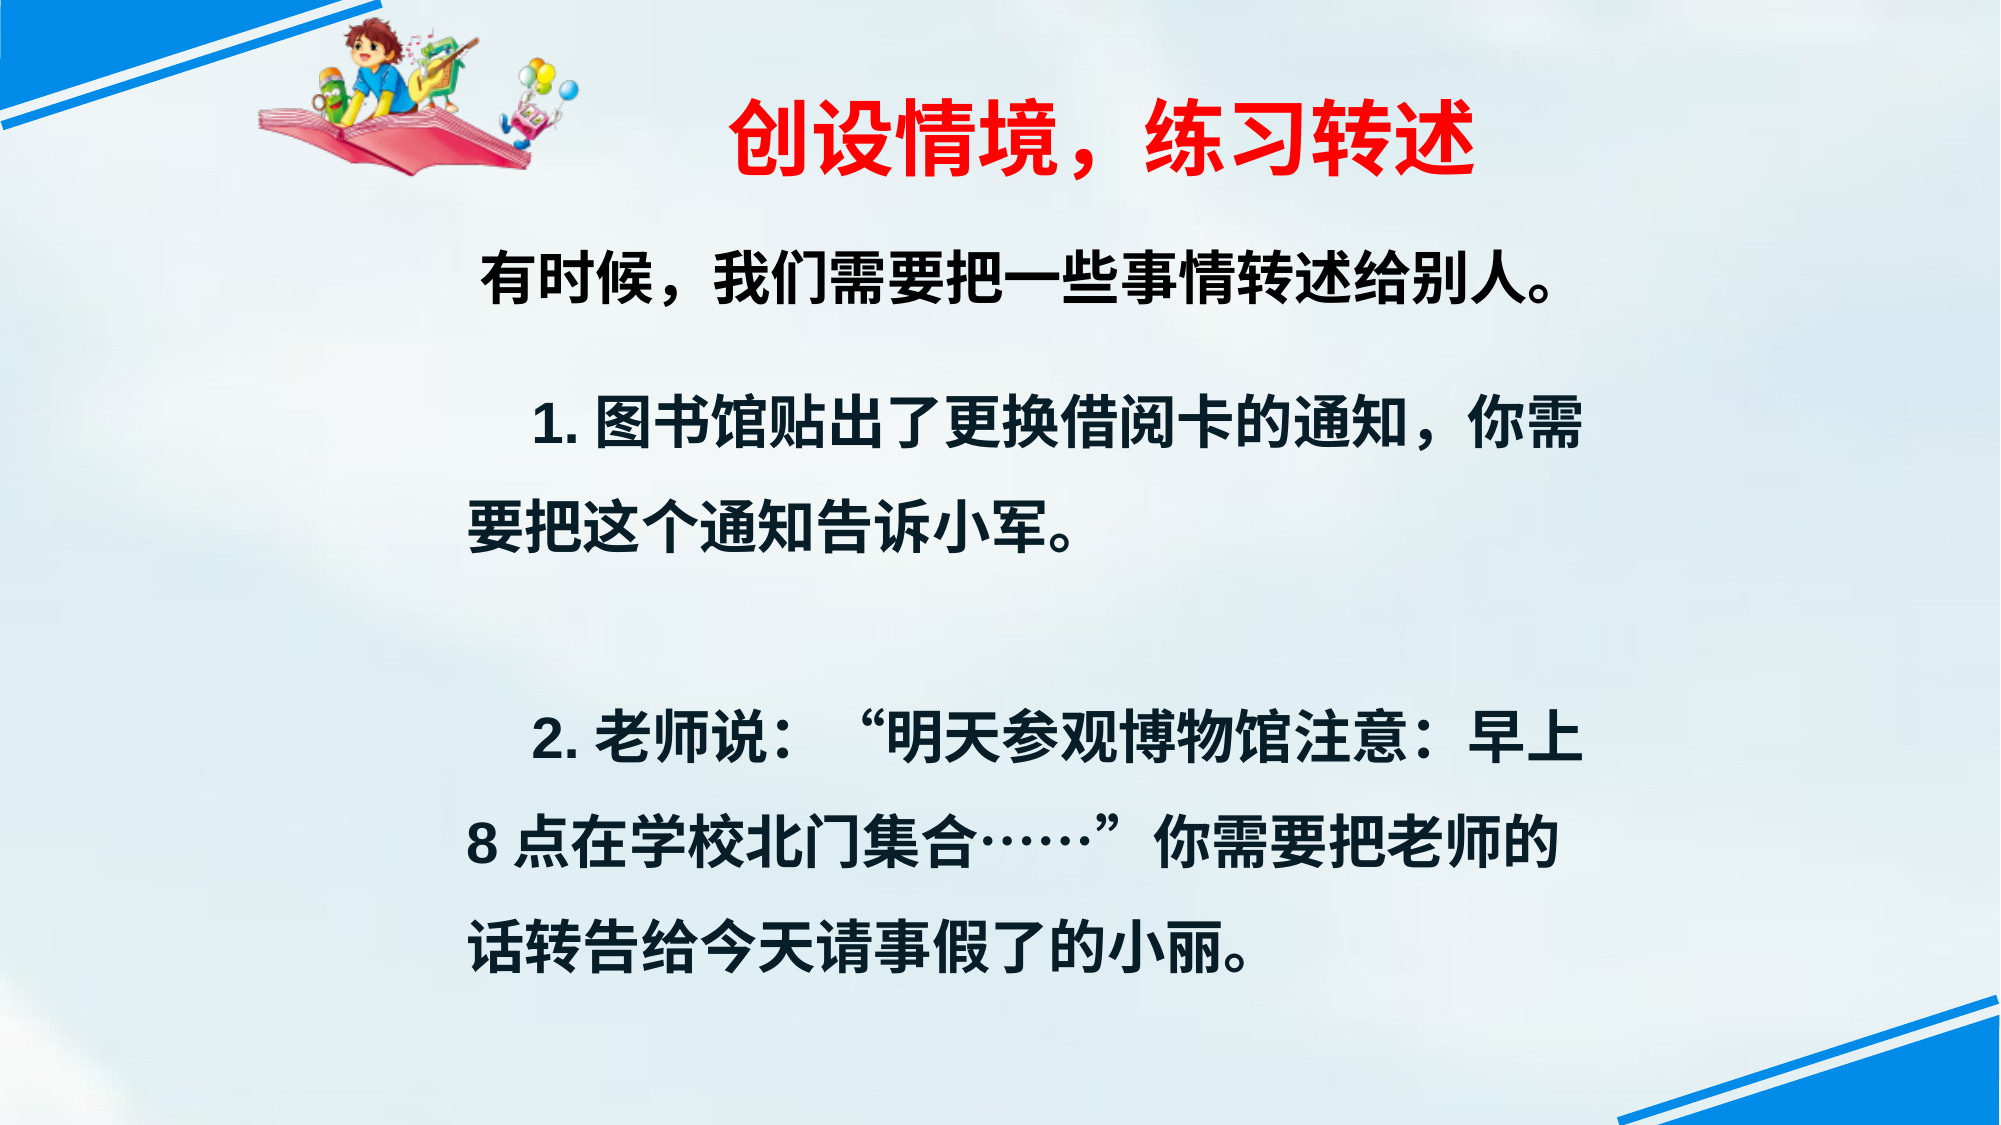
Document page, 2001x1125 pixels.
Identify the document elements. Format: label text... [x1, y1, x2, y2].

picture [0, 0, 2001, 1125]
text_box 有时候，我们需要把一些事情转述给别人。 [398, 219, 1602, 403]
text_box 1.图书馆贴出了更换借阅卡的通知，你需要把这个通知告诉小军。 2.老师说：“明天参观博物馆注意：早上8点在学校北门集合……”你需要把老师的话转告给今天请事假了的小丽。 [451, 342, 1602, 988]
text_box 创设情境，练习转述 [662, 78, 1517, 194]
